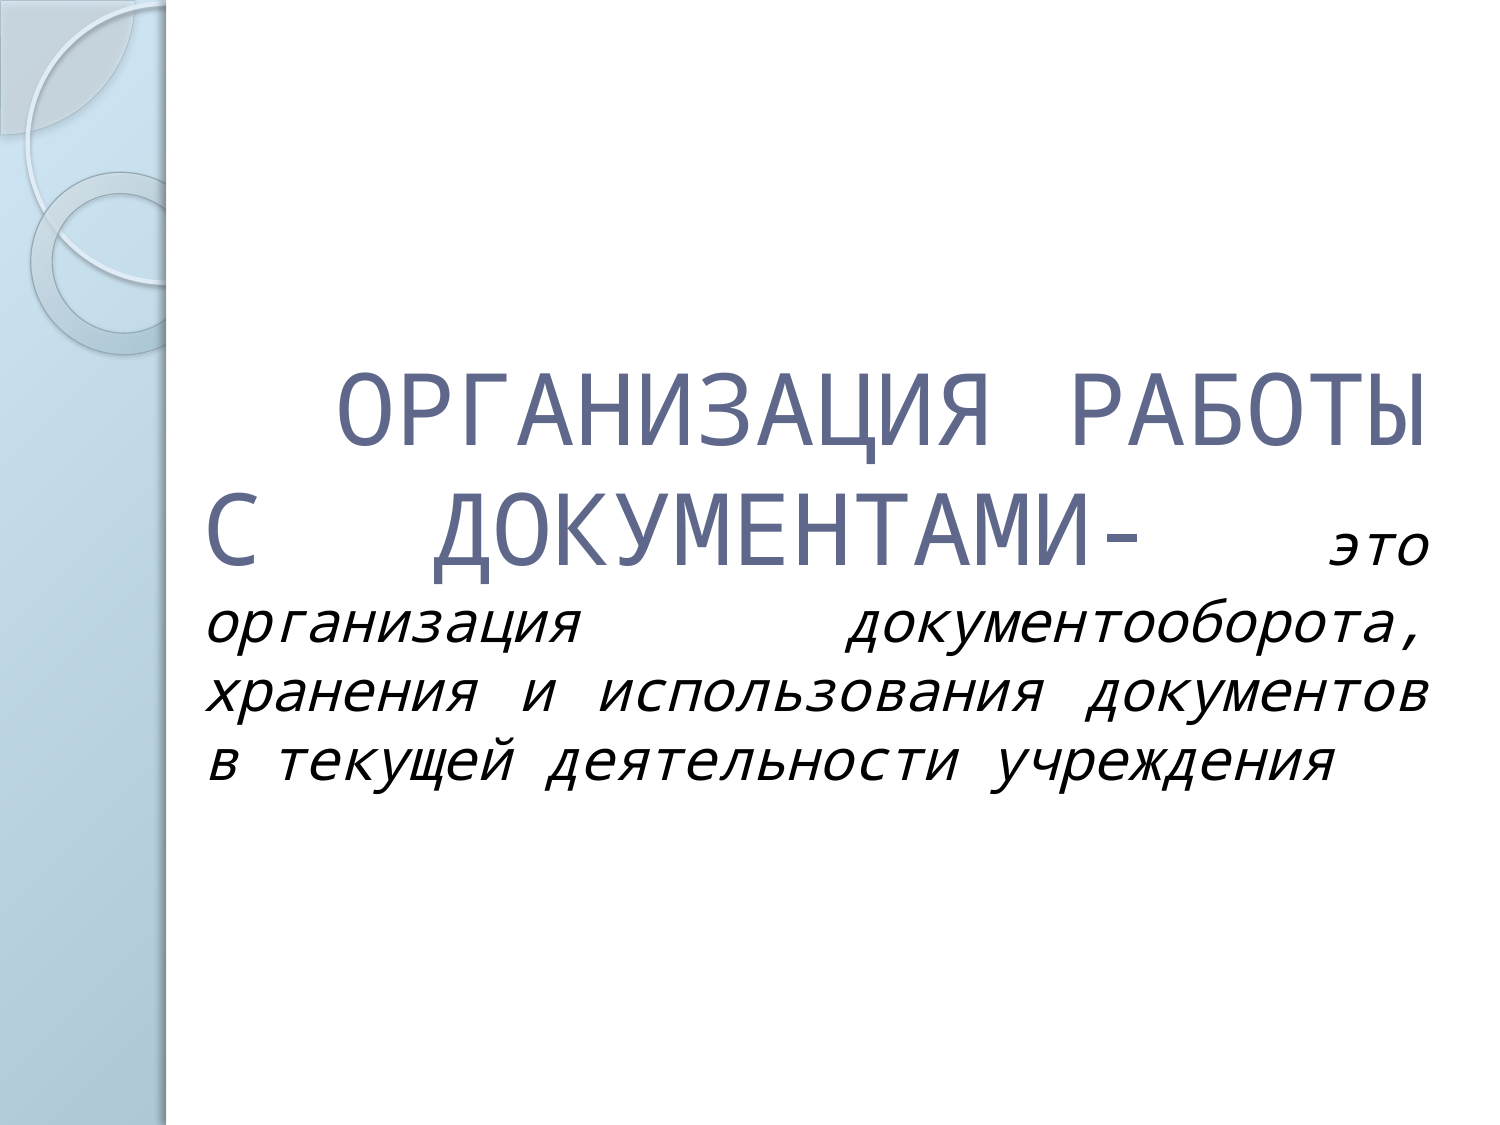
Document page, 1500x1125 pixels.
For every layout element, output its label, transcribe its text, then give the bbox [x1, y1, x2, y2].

title ОРГАНИЗАЦИЯ РАБОТЫ С ДОКУМЕНТАМИ- это организация документооборота, хранения и использования документов в текущей деятельности учреждения [187, 316, 1442, 821]
